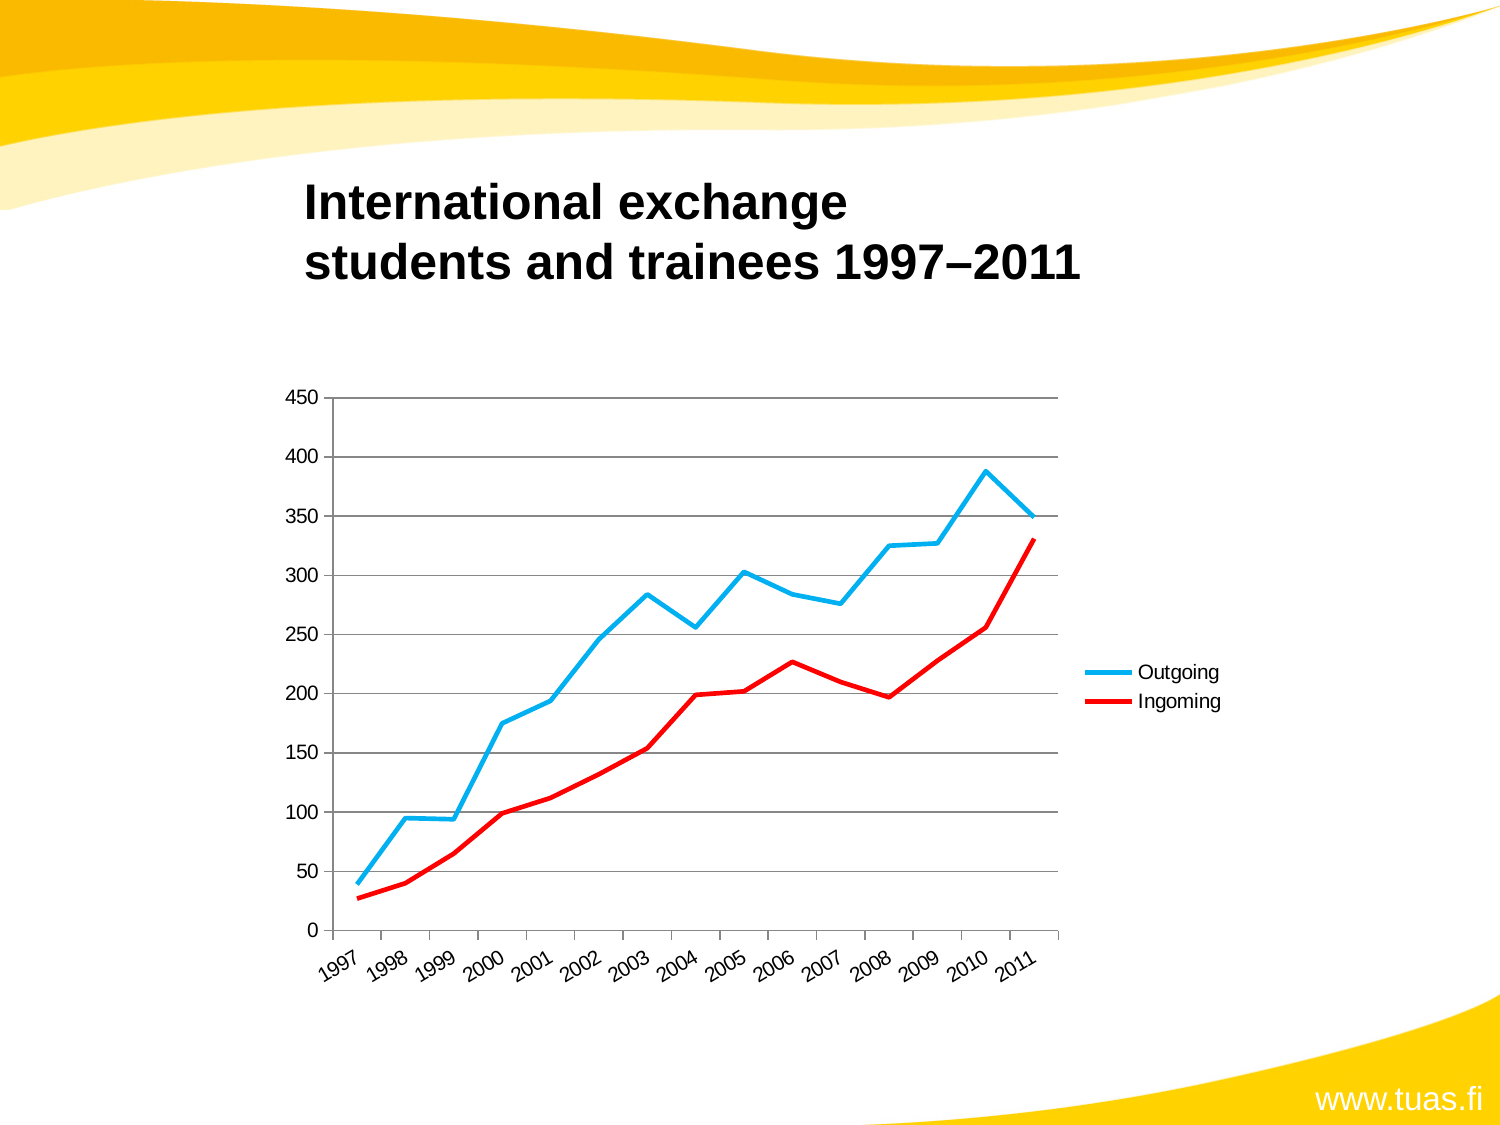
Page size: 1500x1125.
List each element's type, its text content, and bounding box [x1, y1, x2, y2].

picture [0, 0, 1500, 210]
text_box International exchange students and trainees 1997–2011 [289, 162, 1187, 305]
chart [265, 373, 1241, 1001]
picture [759, 947, 1500, 1125]
